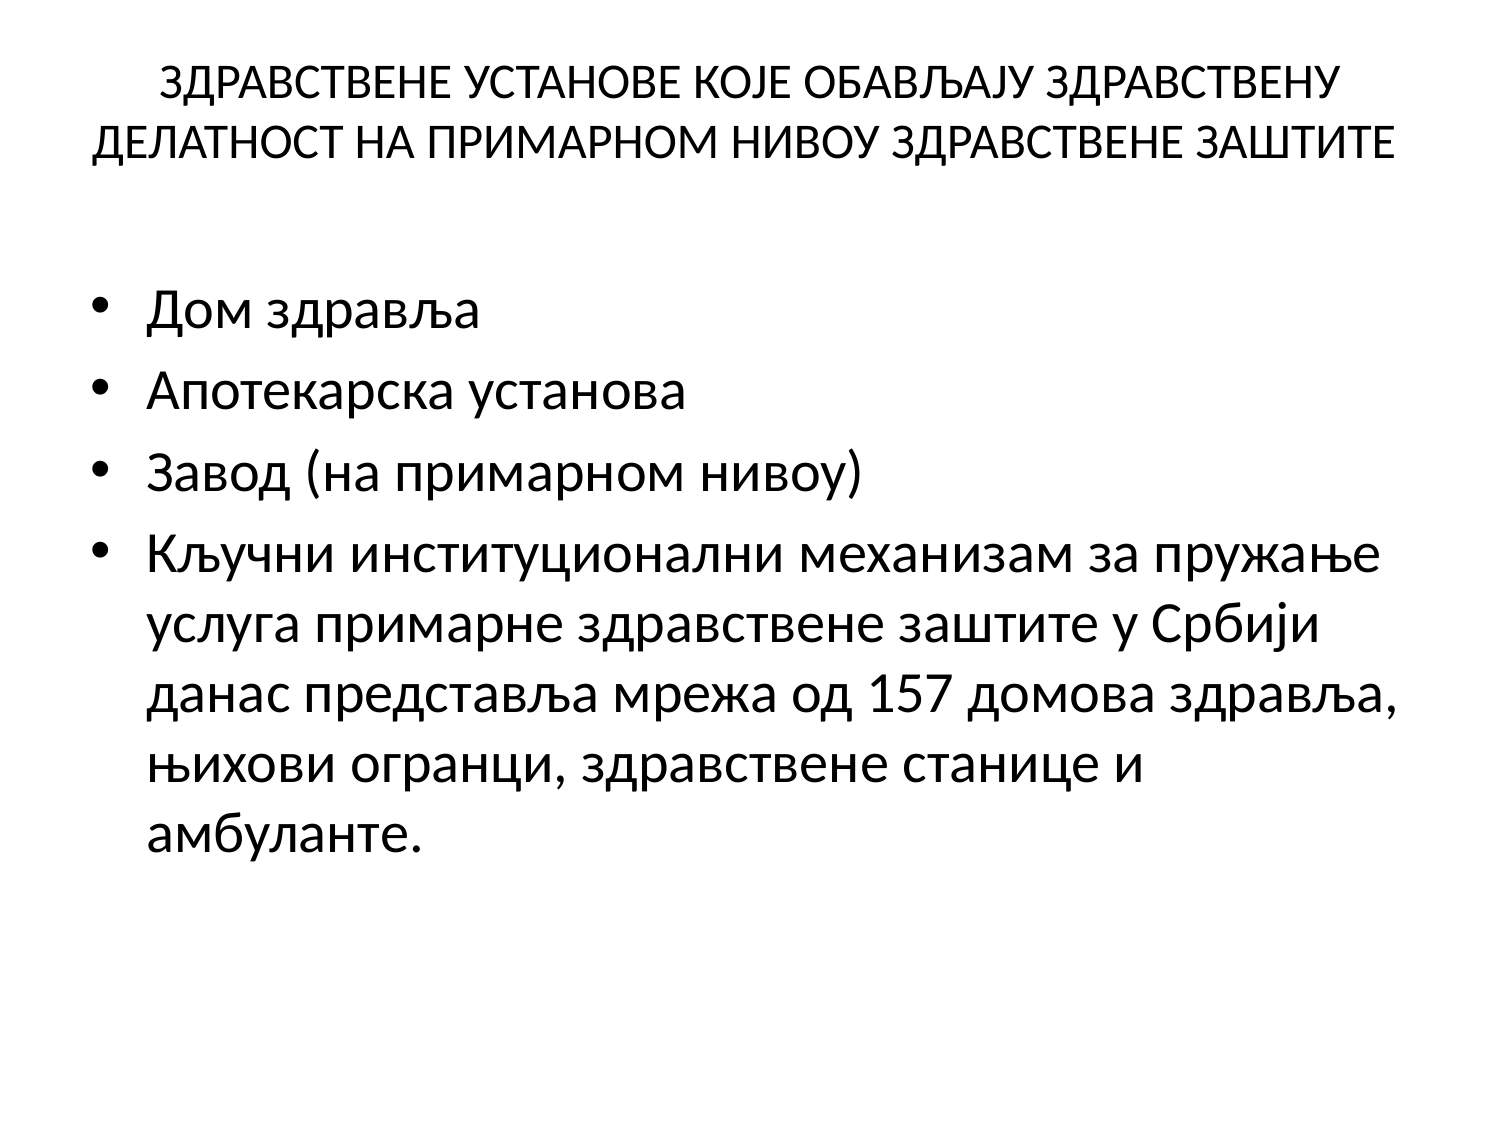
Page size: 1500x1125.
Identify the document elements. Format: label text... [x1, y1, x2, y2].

title ЗДРАВСТВЕНЕ УСТАНОВЕ КОЈЕ ОБАВЉАЈУ ЗДРАВСТВЕНУ ДЕЛАТНОСТ НА ПРИМАРНОМ НИВОУ ЗДРАВСТВЕНЕ ЗАШТИТЕ [75, 45, 1425, 233]
list Дом здравља Апотекарска установа Завод (на примарном нивоу) Кључни институционални механизам за пружање услуга примарне здравствене заштите у Србији данас представља мрежа од 157 домова здравља, њихови огранци, здравствене станице и амбуланте. [75, 262, 1425, 1005]
